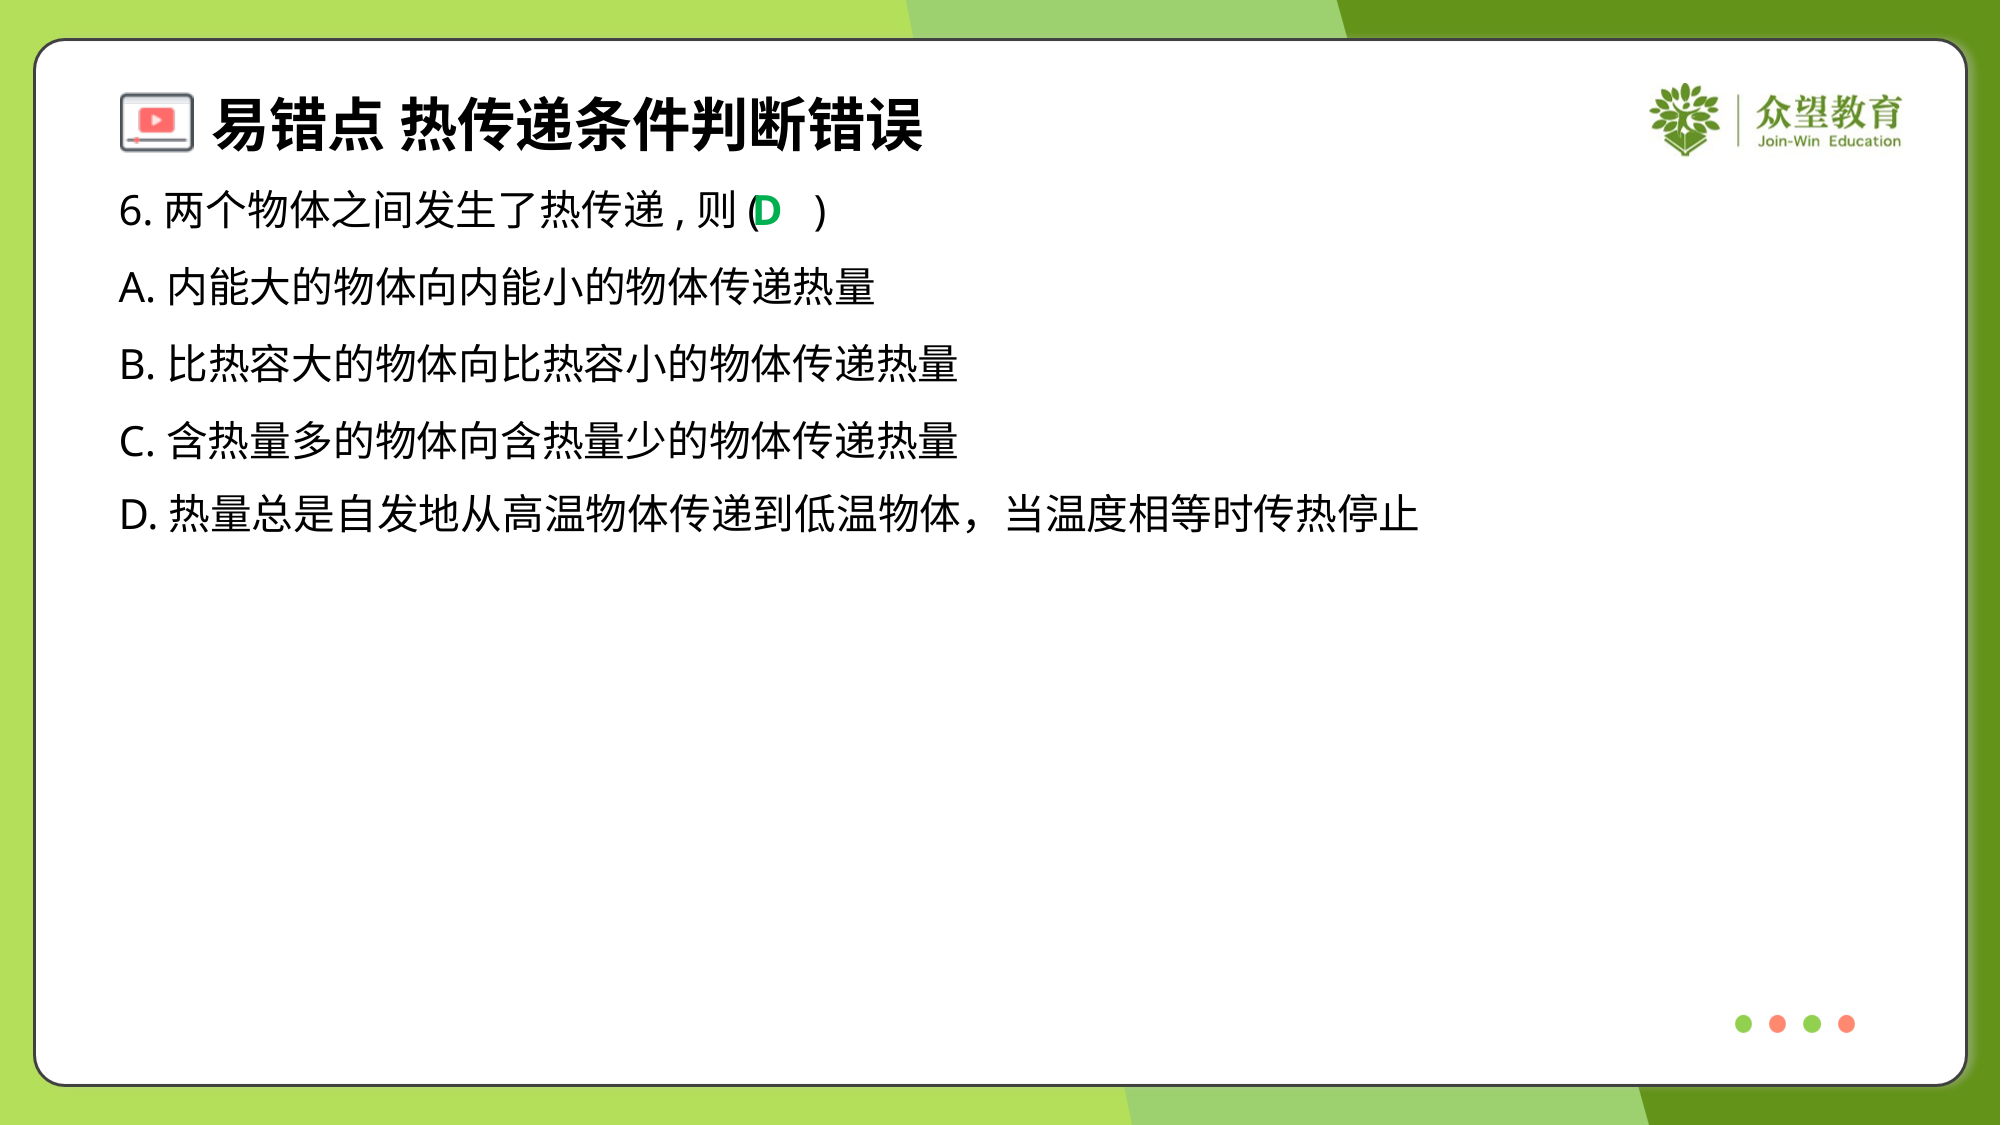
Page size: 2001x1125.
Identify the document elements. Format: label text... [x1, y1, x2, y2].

picture [0, 0, 2000, 1125]
text_box 6.两个物体之间发生了热传递,则( ) [799, 158, 1883, 226]
text_box D [735, 158, 799, 226]
text_box 6.两个物体之间发生了热传递,则( ) [118, 158, 735, 226]
text_box A.内能大的物体向内能小的物体传递热量 B.比热容大的物体向比热容小的物体传递热量 C.含热量多的物体向含热量少的物体传递热量 D.热量总是自发地从高温物体传递到低温物体，当温度相等时传热停止 [118, 235, 1883, 531]
